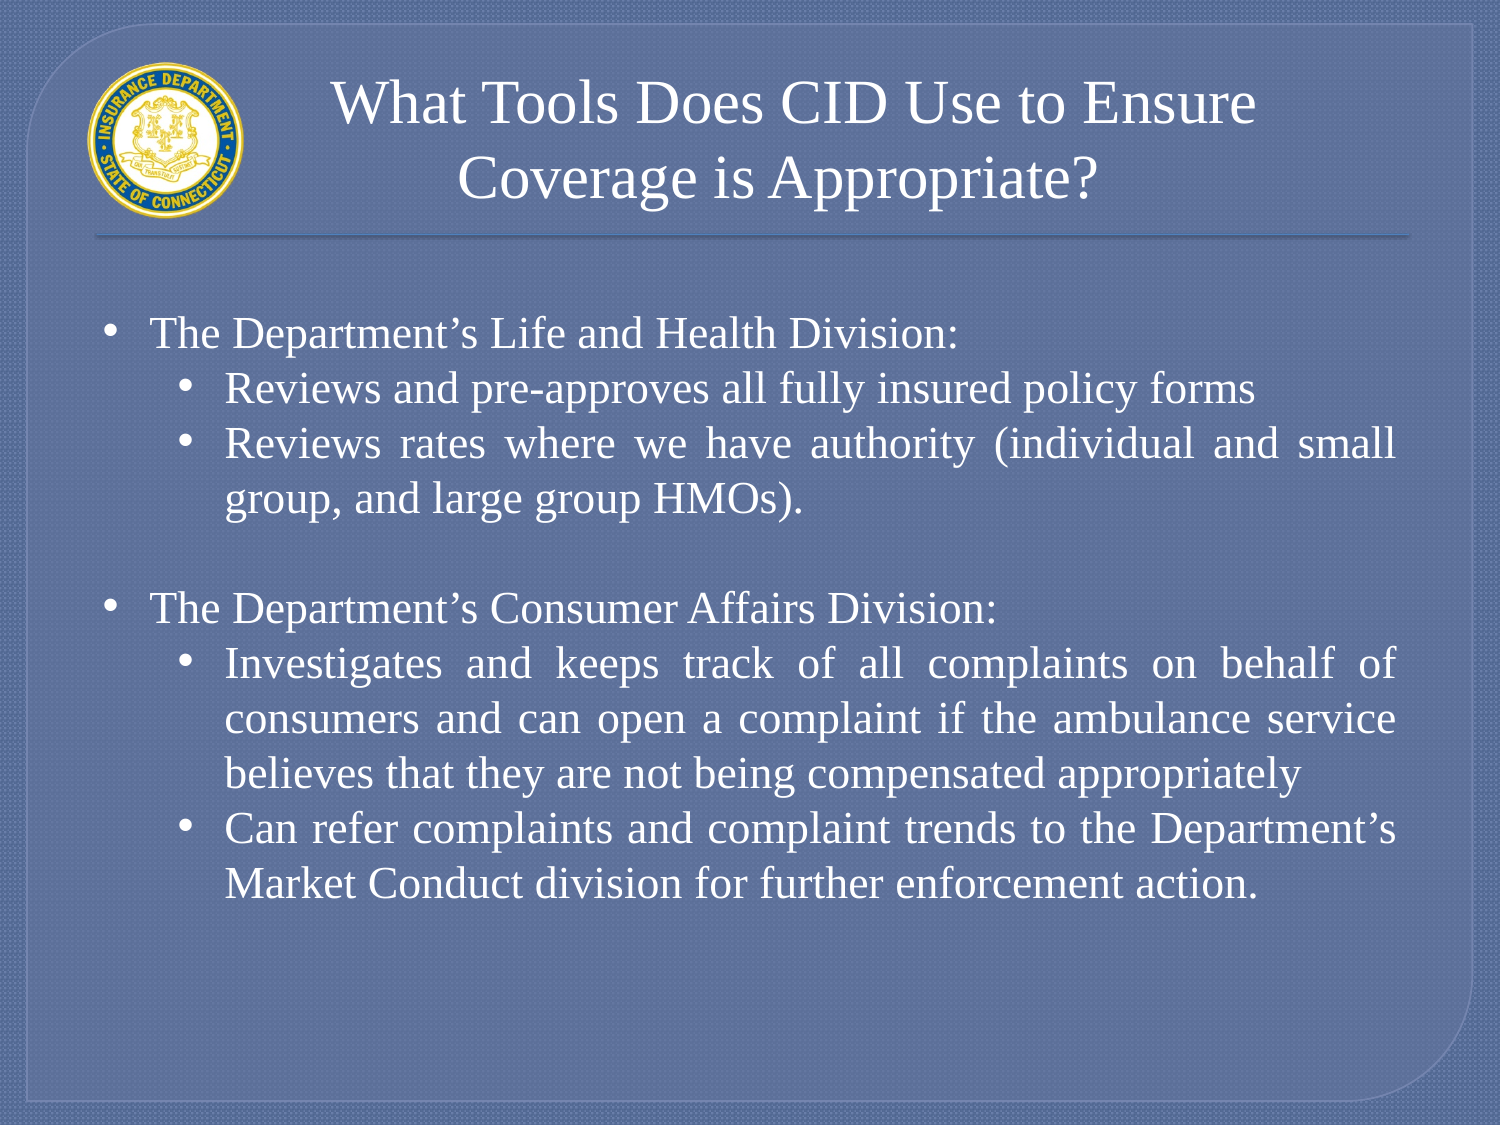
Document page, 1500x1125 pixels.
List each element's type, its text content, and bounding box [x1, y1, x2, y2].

text_box The Department’s Life and Health Division: Reviews and pre-approves all fully insured policy forms Reviews rates where we have authority (individual and small group, and large group HMOs). The Department’s Consumer Affairs Division: Investigates and keeps track of all complaints on behalf of consumers and can open a complaint if the ambulance service believes that they are not being compensated appropriately Can refer complaints and complaint trends to the Department’s Market Conduct division for further enforcement action. [87, 295, 1413, 915]
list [87, 62, 244, 219]
title What Tools Does CID Use to Ensure Coverage is Appropriate? [162, 51, 1388, 219]
